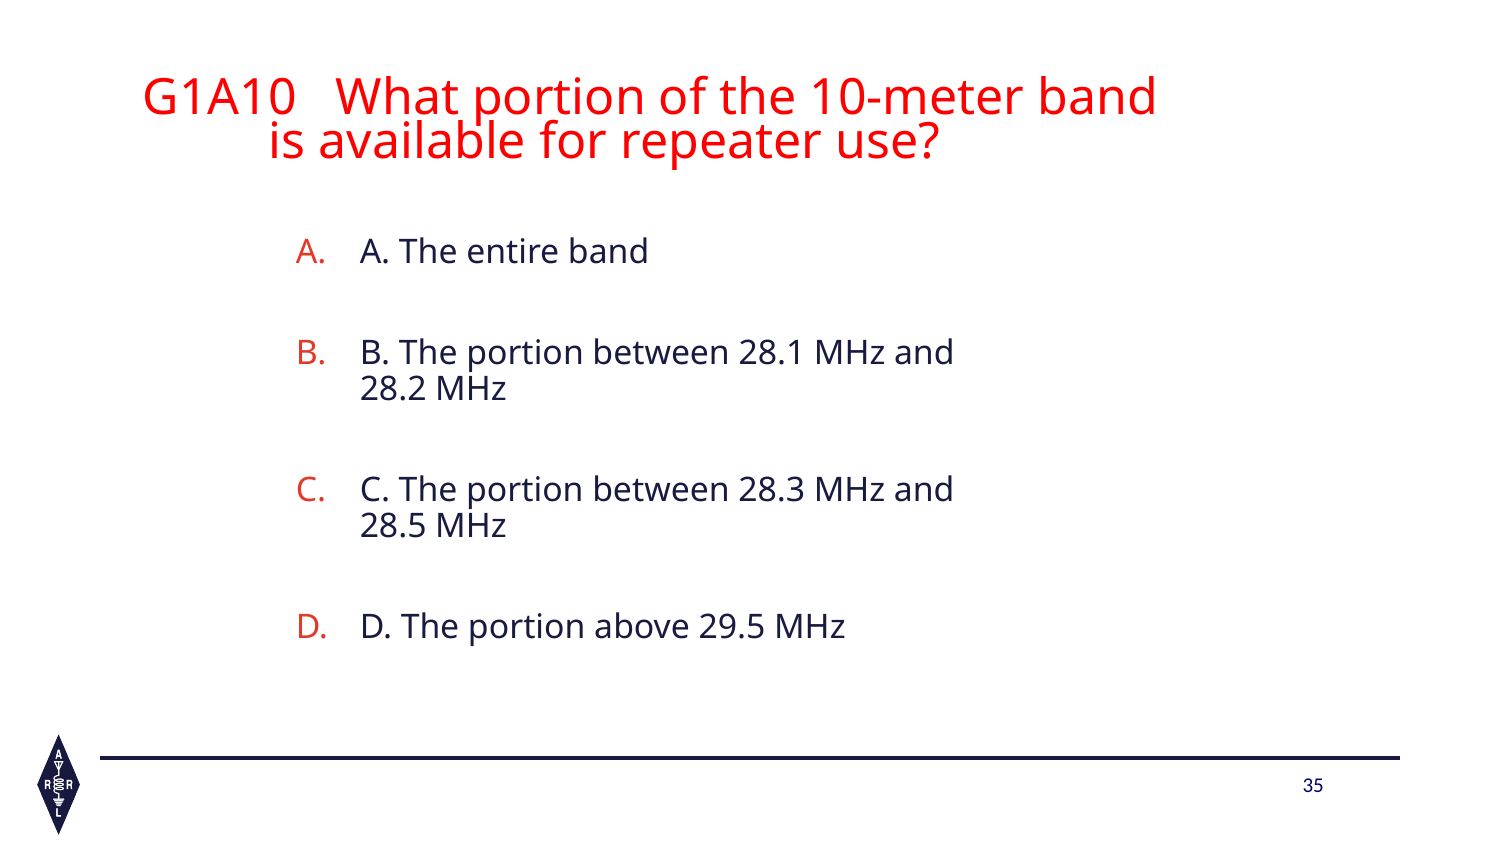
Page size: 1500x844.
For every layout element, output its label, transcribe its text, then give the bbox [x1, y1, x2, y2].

picture [37, 734, 80, 835]
slide_number 35 [1302, 761, 1400, 807]
title G1A10 What portion of the 10-meter band is available for repeater use? [124, 74, 1177, 229]
list A. The entire band B. The portion between 28.1 MHz and 28.2 MHz C. The portion between 28.3 MHz and 28.5 MHz D. The portion above 29.5 MHz [295, 228, 1005, 653]
